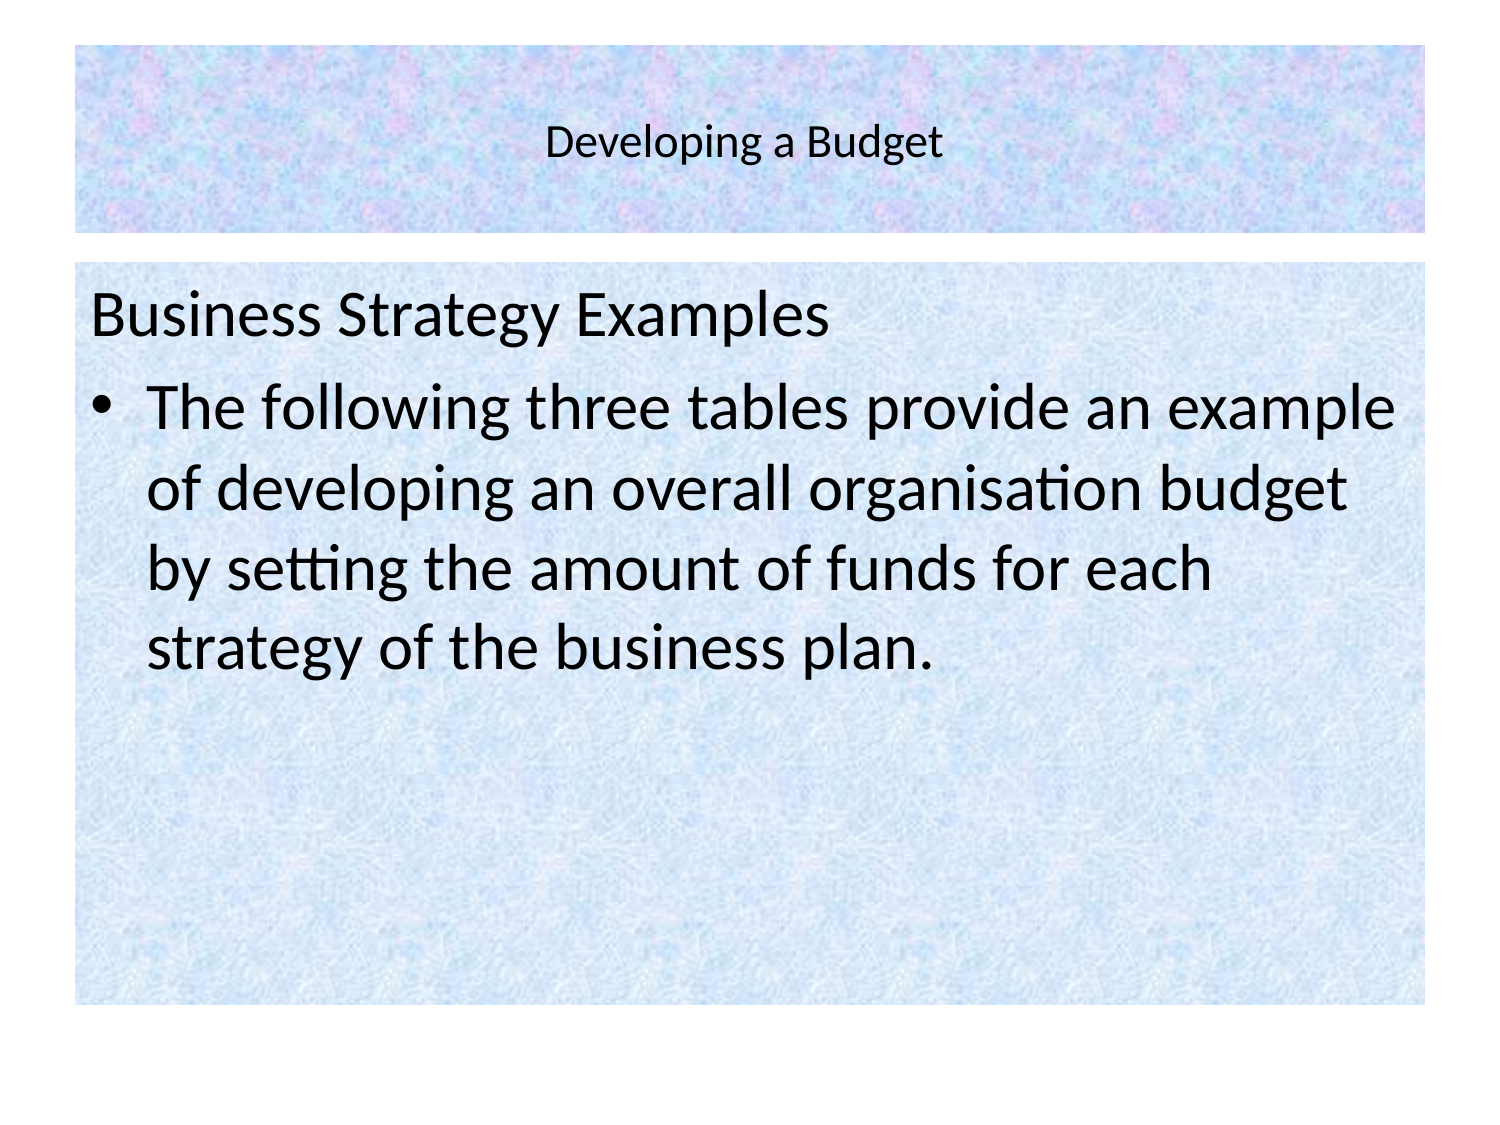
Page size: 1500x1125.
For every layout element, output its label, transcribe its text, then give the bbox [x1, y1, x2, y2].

title Developing a Budget [75, 45, 1425, 233]
list Business Strategy Examples The following three tables provide an example of developing an overall organisation budget by setting the amount of funds for each strategy of the business plan. [75, 262, 1425, 1005]
